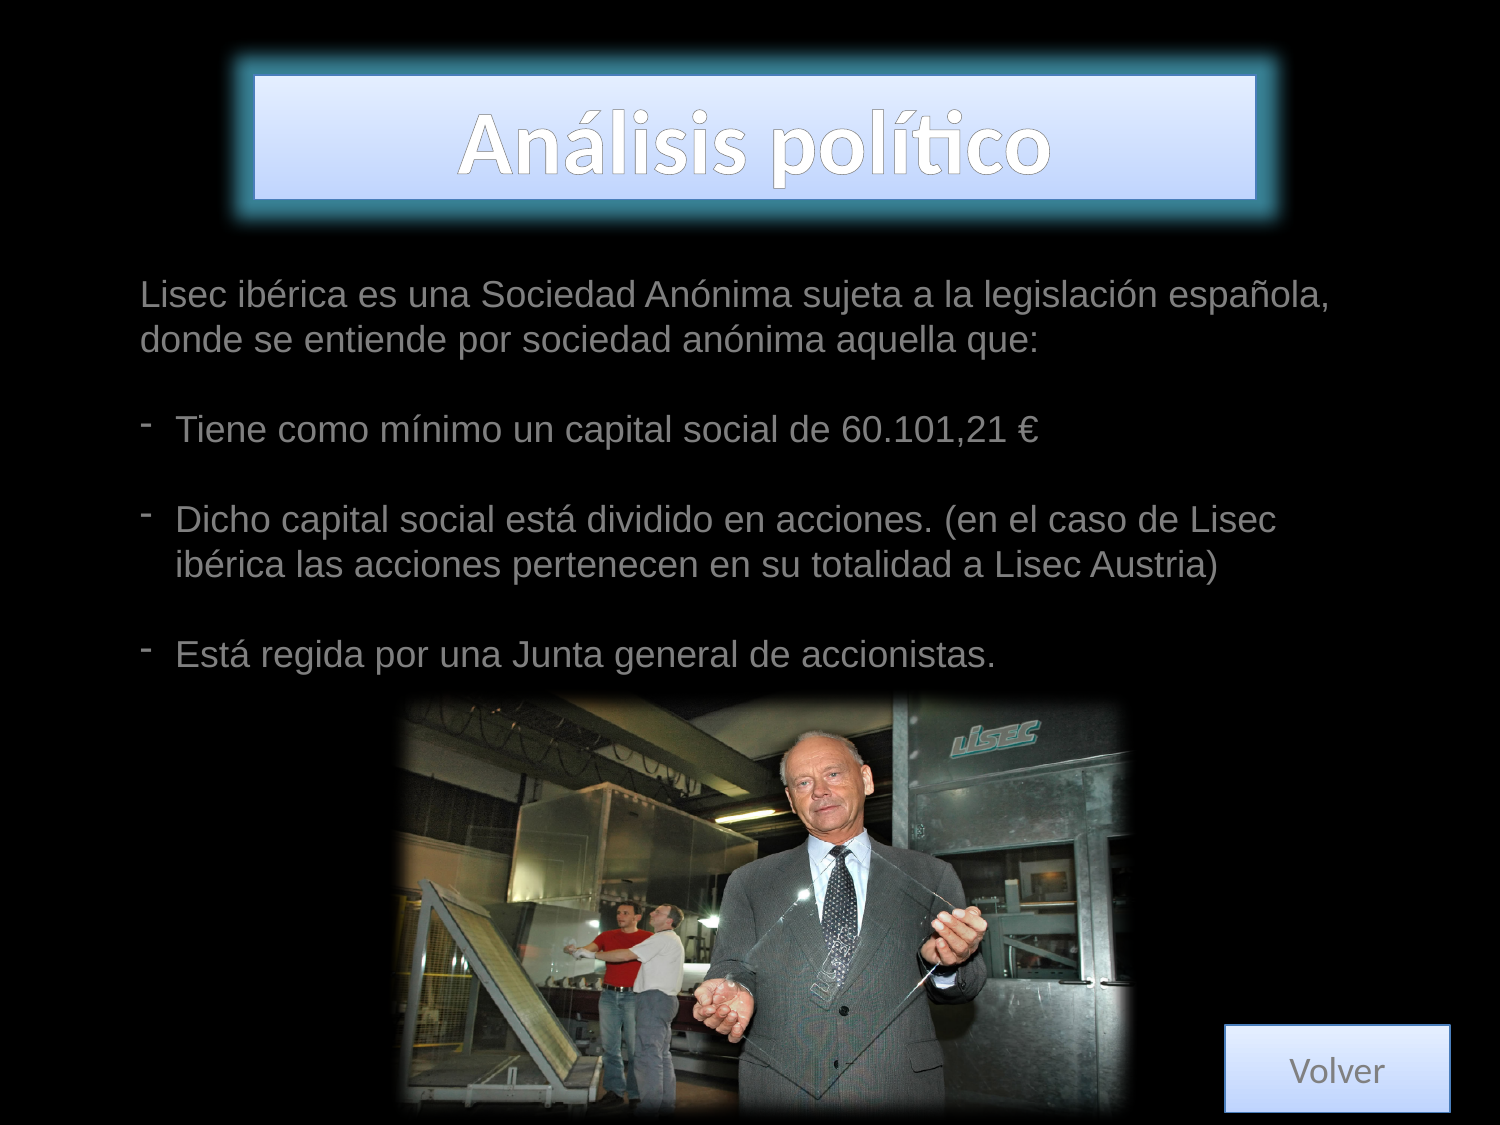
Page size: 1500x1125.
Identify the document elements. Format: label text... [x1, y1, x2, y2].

text_box Volver [1224, 1024, 1451, 1113]
text_box Lisec ibérica es una Sociedad Anónima sujeta a la legislación española, donde se entiende por sociedad anónima aquella que: Tiene como mínimo un capital social de 60.101,21 € Dicho capital social está dividido en acciones. (en el caso de Lisec ibérica las acciones pertenecen en su totalidad a Lisec Austria) Está regida por una Junta general de accionistas. [125, 262, 1350, 683]
picture [387, 686, 1138, 1125]
text_box Análisis político [253, 74, 1257, 200]
